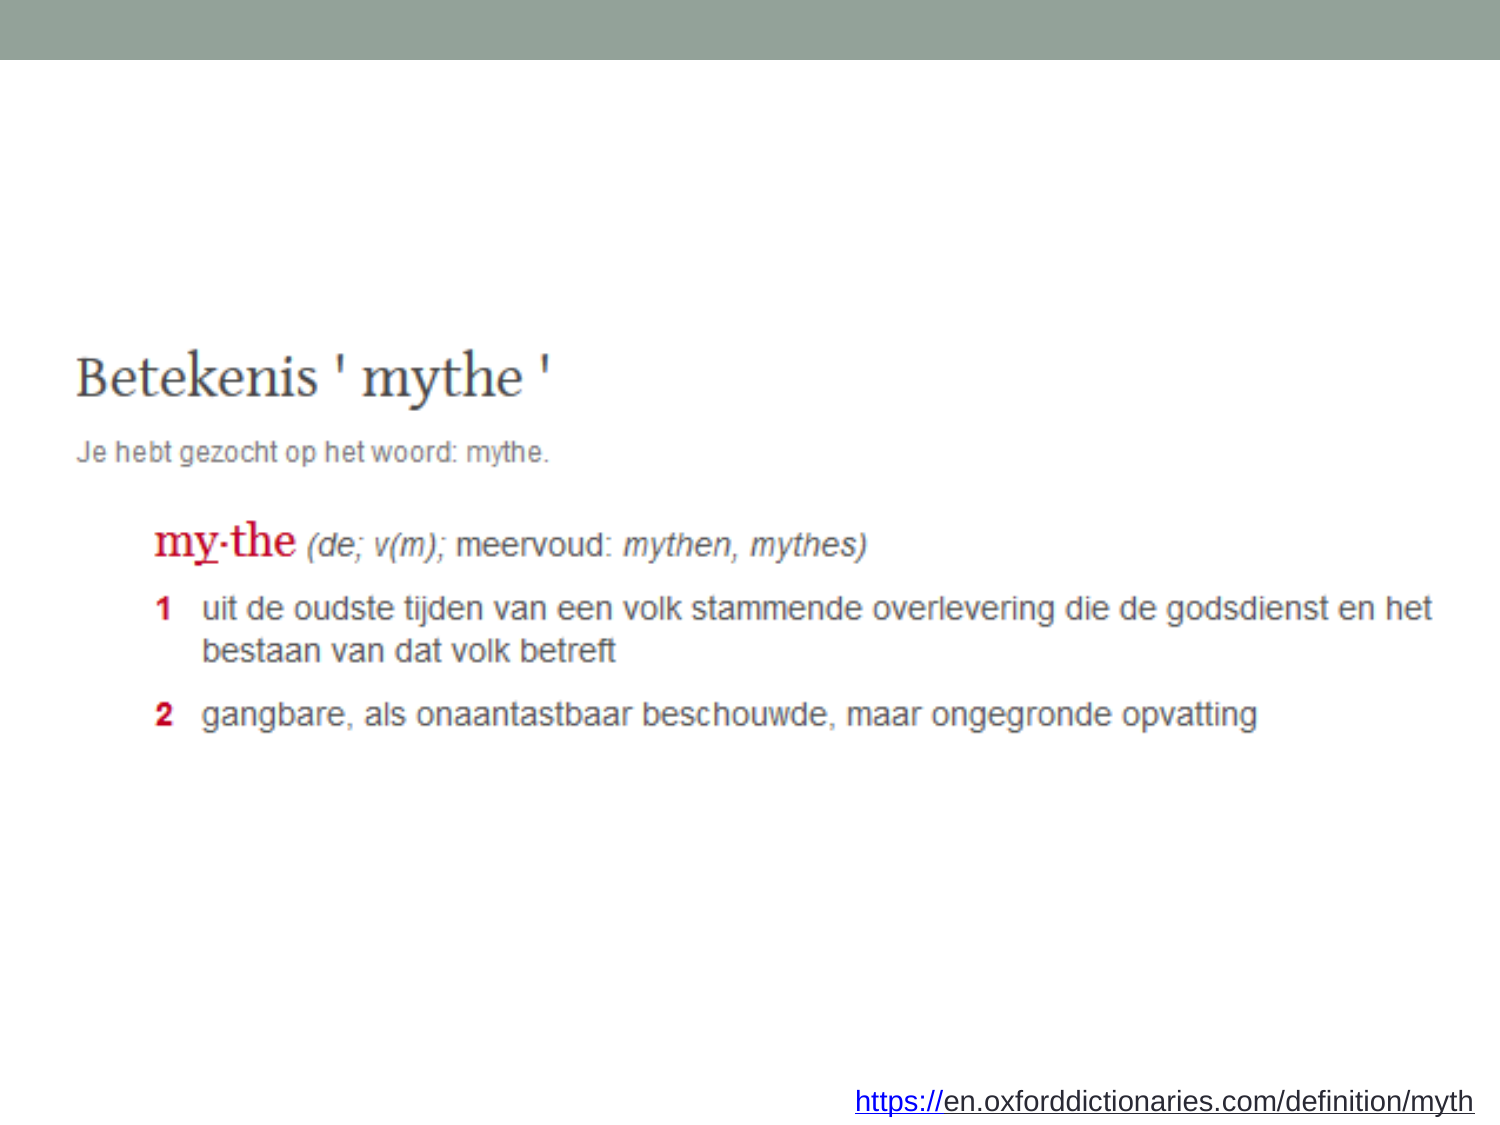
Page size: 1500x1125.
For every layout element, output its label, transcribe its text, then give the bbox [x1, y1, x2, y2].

text_box https://en.oxforddictionaries.com/definition/myth [532, 1074, 1498, 1125]
picture [66, 337, 1454, 764]
